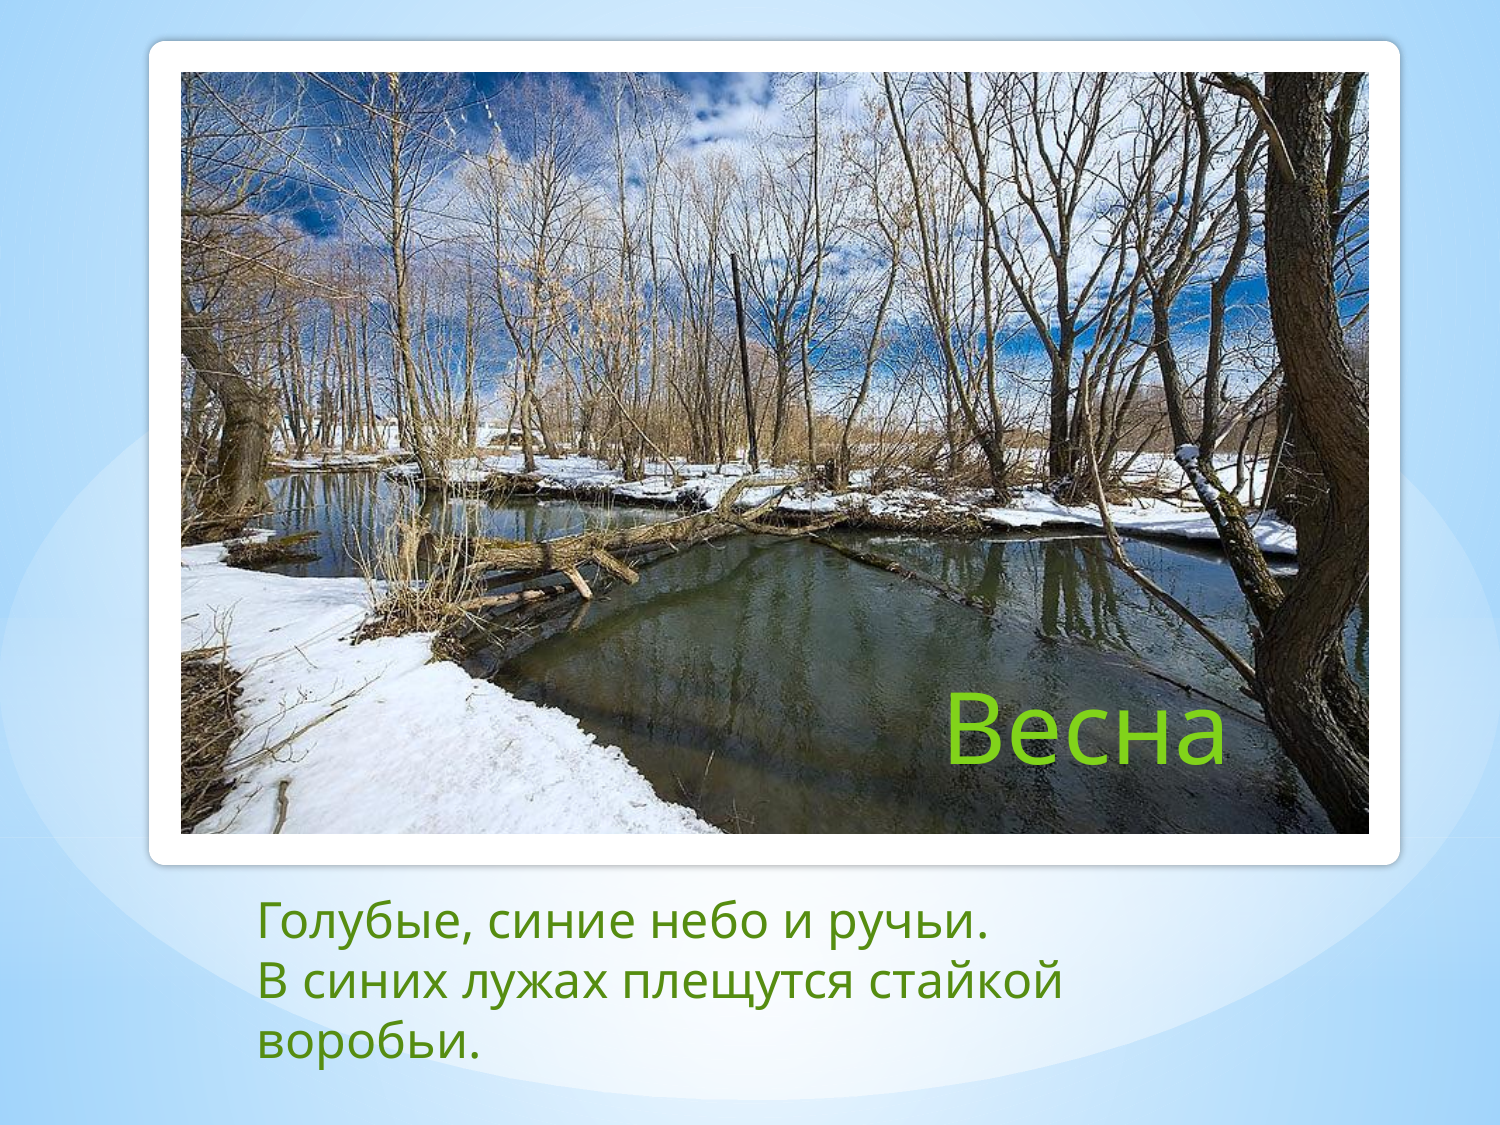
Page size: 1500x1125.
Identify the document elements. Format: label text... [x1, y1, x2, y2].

text_box Голубые, синие небо и ручьи. В синих лужах плещутся стайкой воробьи. [242, 881, 1294, 1077]
picture [180, 71, 1370, 835]
